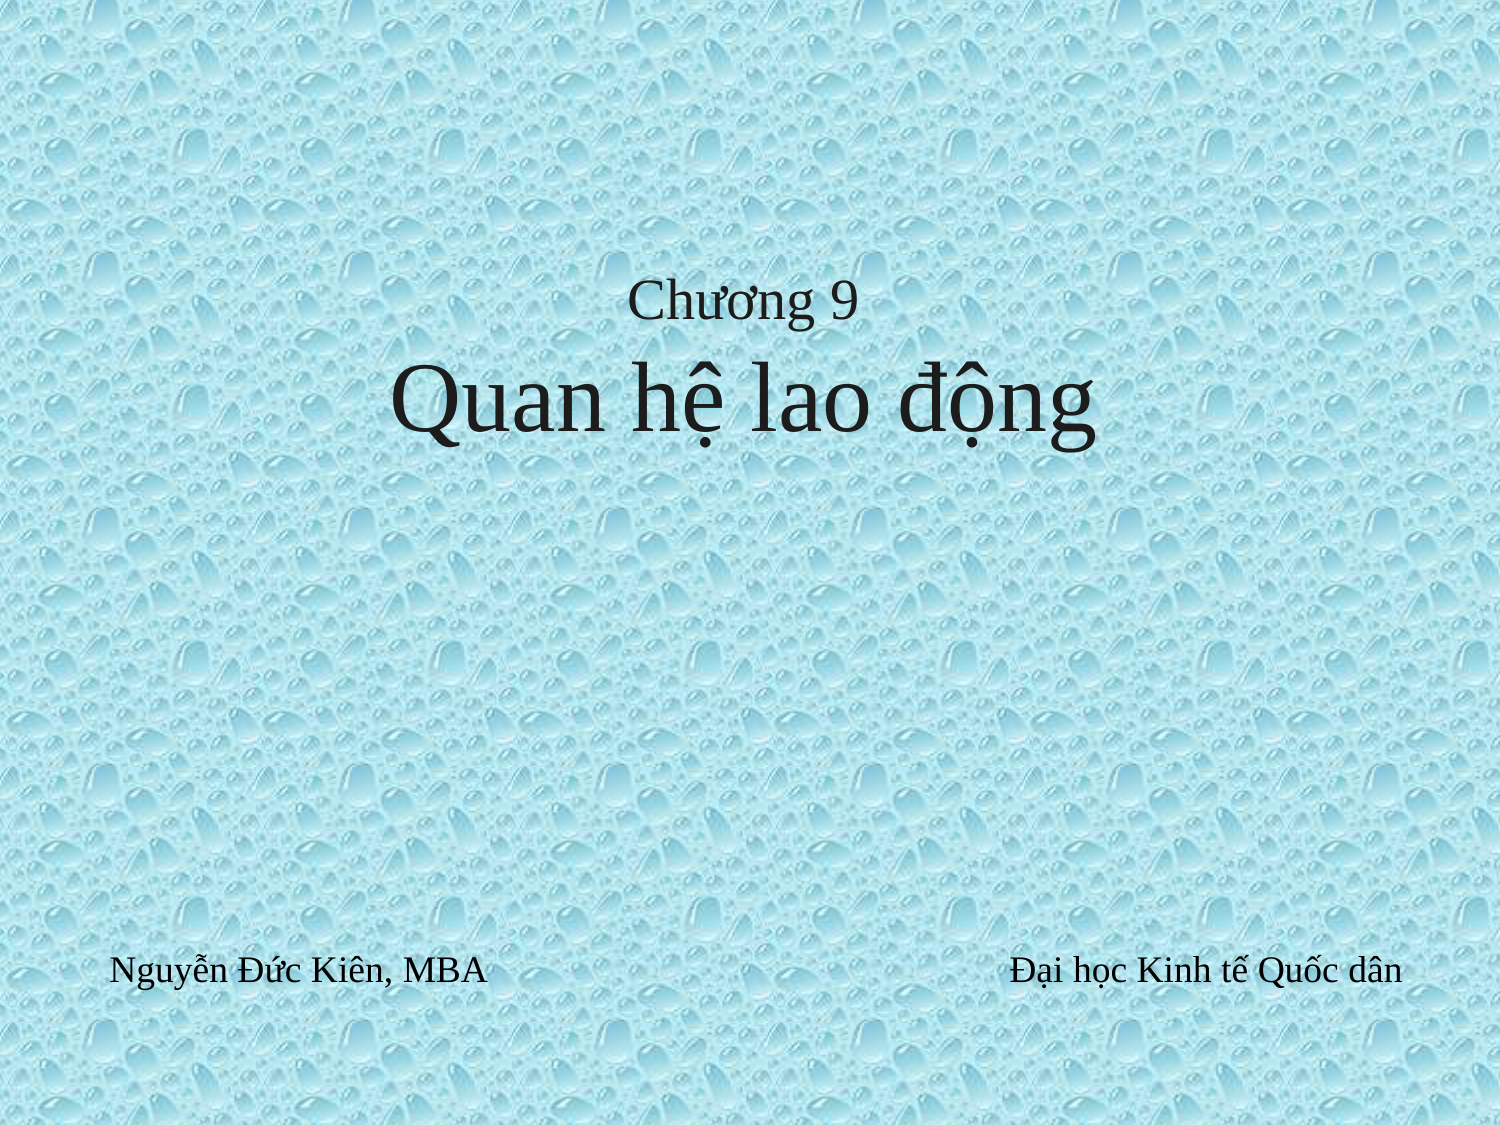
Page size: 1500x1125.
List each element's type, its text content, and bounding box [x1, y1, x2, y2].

picture [0, 0, 1500, 1125]
subtitle Nguyễn Đức Kiên, MBA Đại học Kinh tế Quốc dân [87, 937, 1426, 1001]
title Chương 9 Quan hệ lao động [87, 237, 1401, 476]
